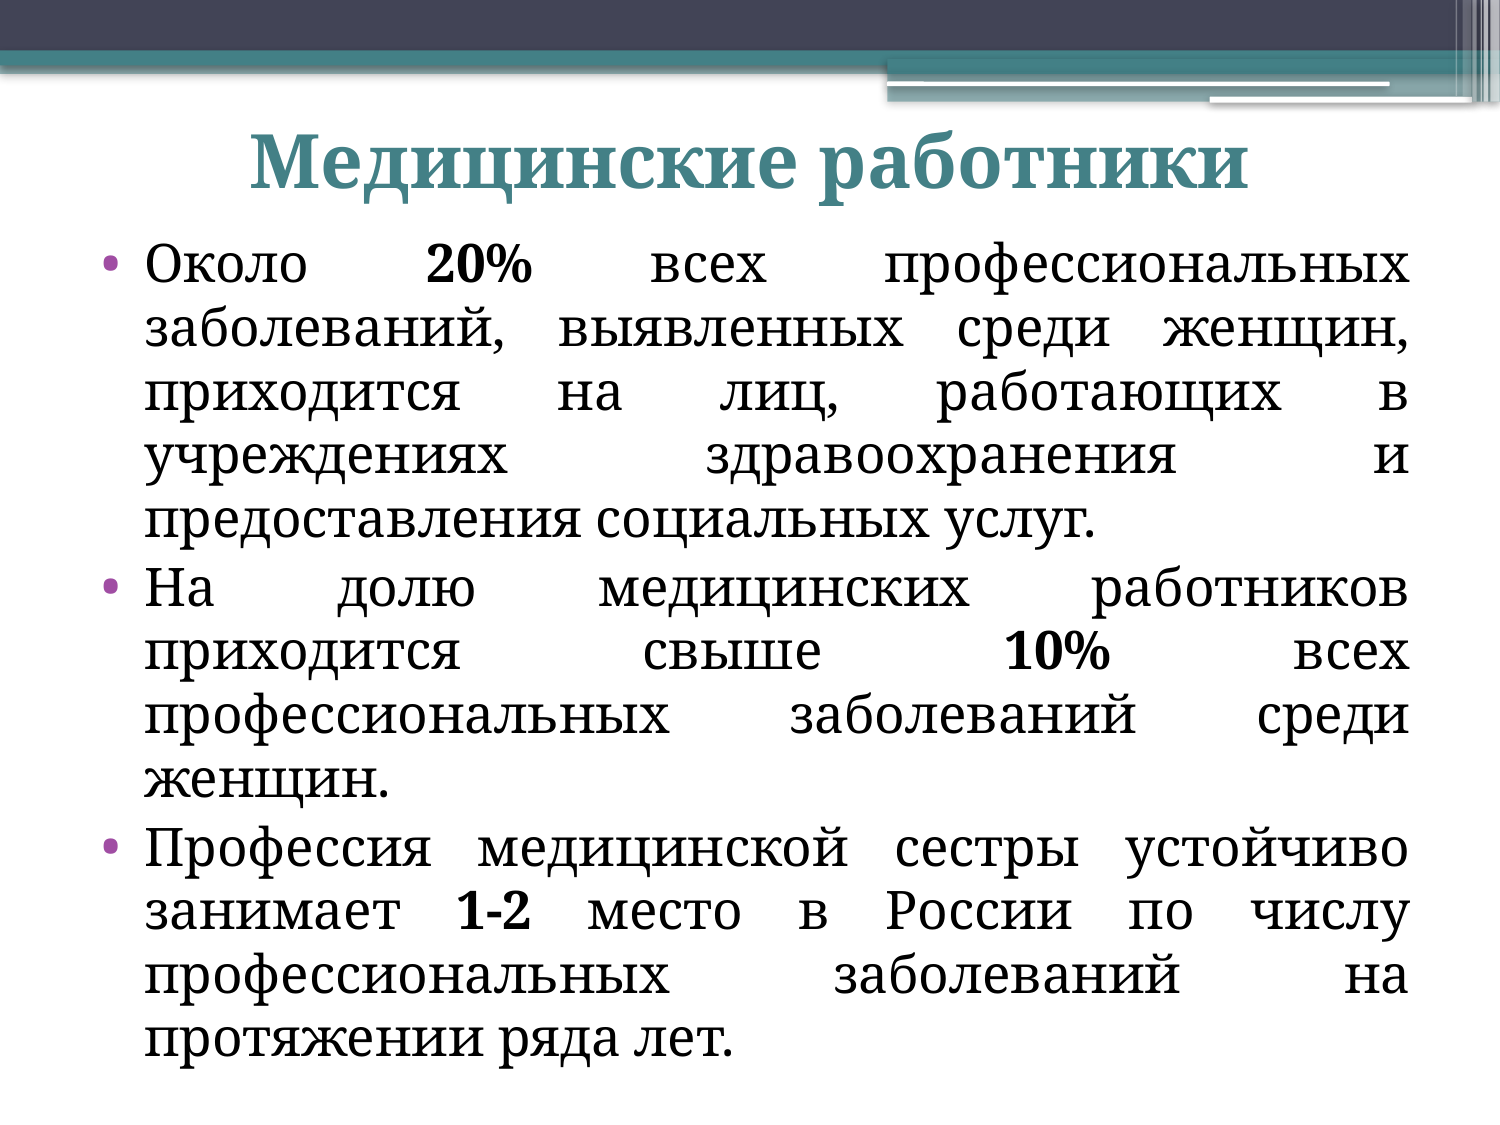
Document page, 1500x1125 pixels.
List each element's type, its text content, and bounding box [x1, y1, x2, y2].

title Медицинские работники [75, 93, 1425, 222]
list Около 20% всех профессиональных заболеваний, выявленных среди женщин, приходится на лиц, работающих в учреждениях здравоохранения и предоставления социальных услуг. На долю медицинских работников приходится свыше 10% всех профессиональных заболеваний среди женщин. Профессия медицинской сестры устойчиво занимает 1-2 место в России по числу профессиональных заболеваний на протяжении ряда лет. [75, 222, 1425, 1079]
